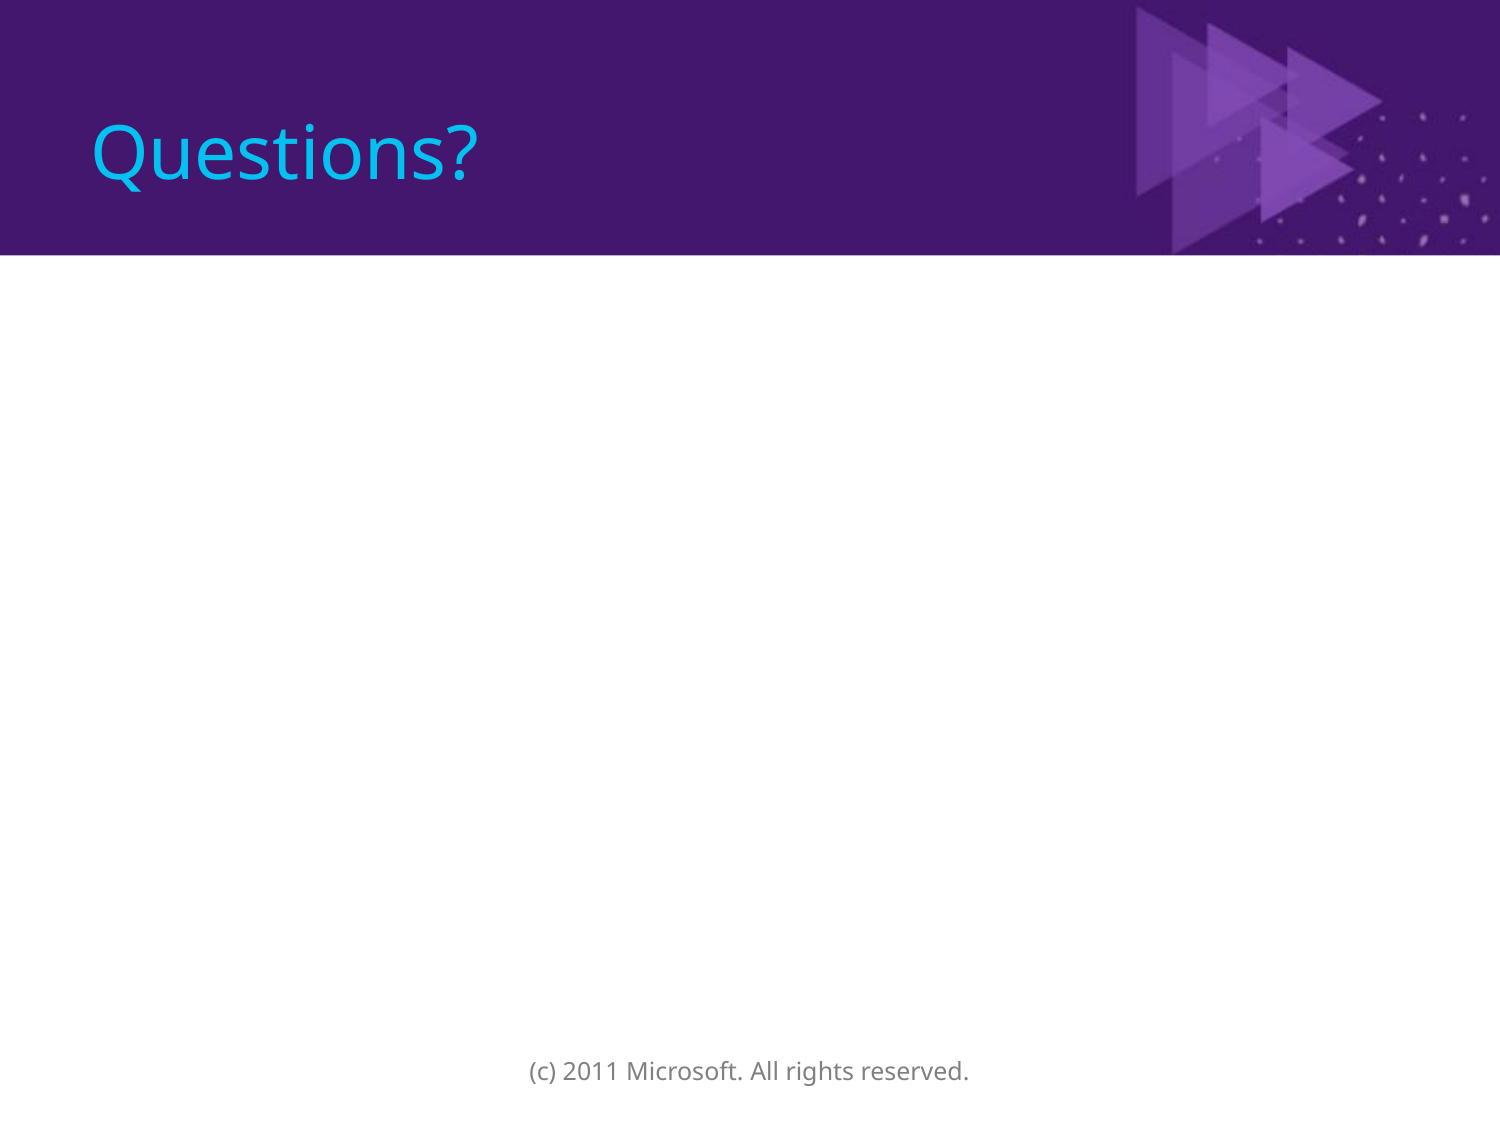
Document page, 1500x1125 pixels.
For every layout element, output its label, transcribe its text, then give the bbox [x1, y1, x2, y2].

footer (c) 2011 Microsoft. All rights reserved. [512, 1042, 988, 1103]
picture [0, 0, 1500, 255]
title Questions? [75, 56, 1425, 244]
